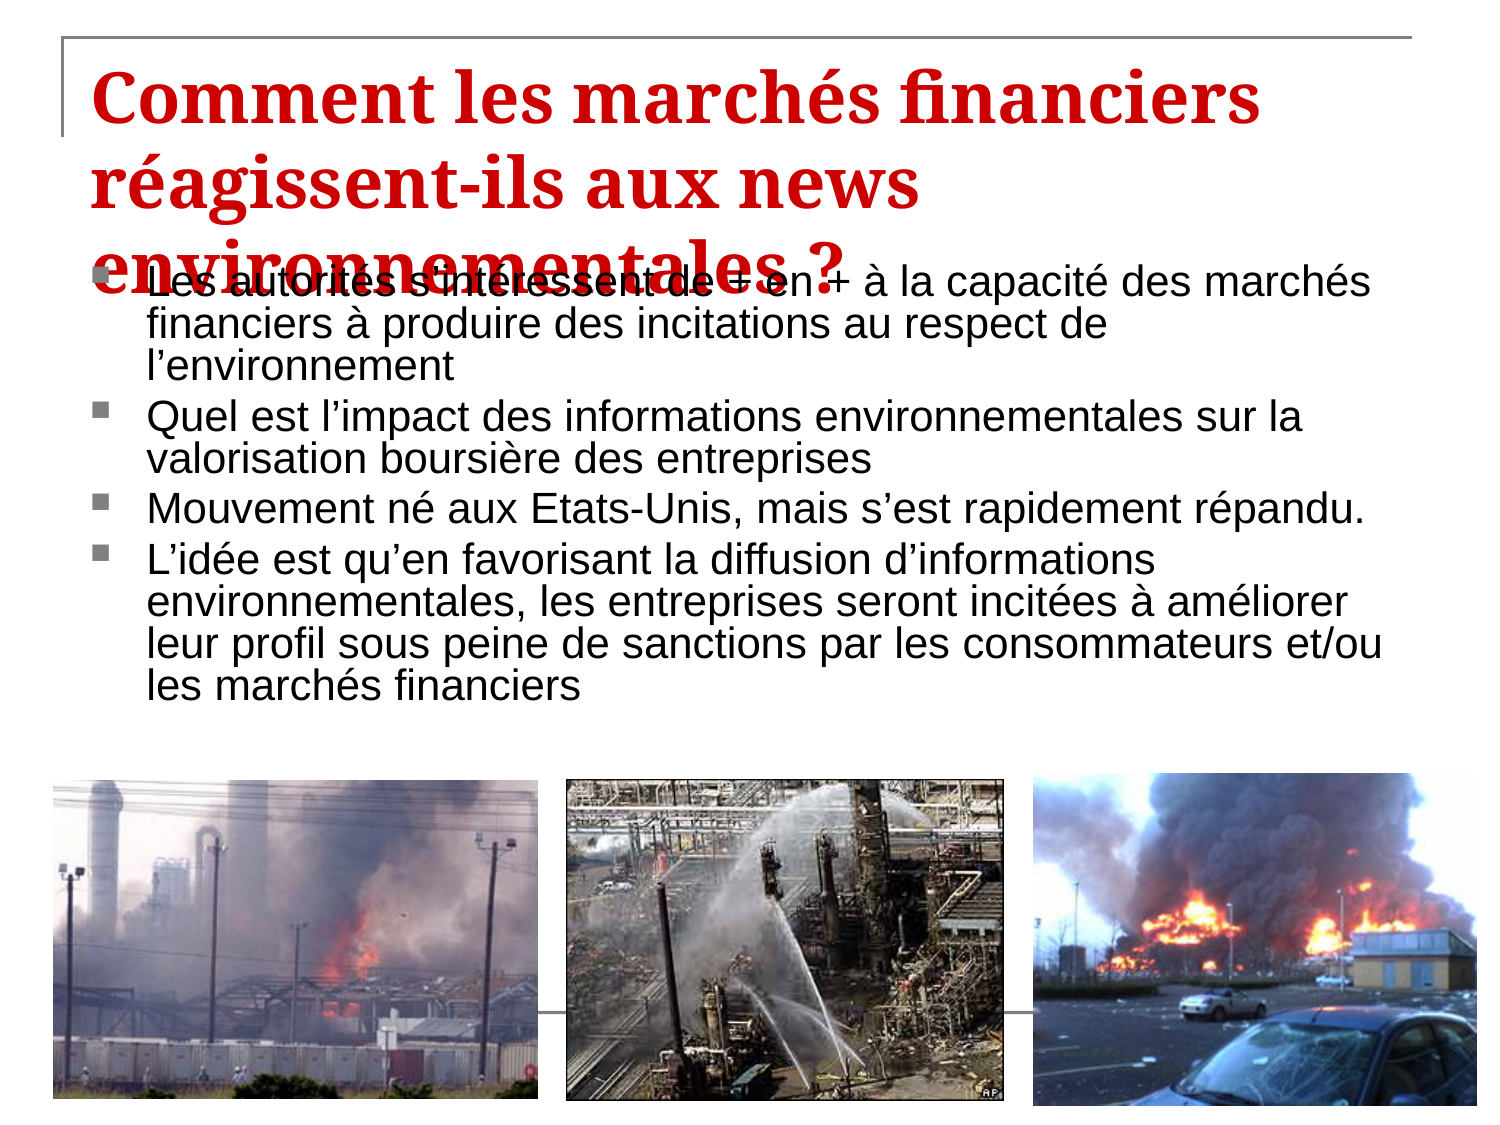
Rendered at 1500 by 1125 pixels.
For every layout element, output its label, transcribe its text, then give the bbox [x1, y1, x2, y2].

list Les autorités s’intéressent de + en + à la capacité des marchés financiers à produire des incitations au respect de l’environnement Quel est l’impact des informations environnementales sur la valorisation boursière des entreprises Mouvement né aux Etats-Unis, mais s’est rapidement répandu. L’idée est qu’en favorisant la diffusion d’informations environnementales, les entreprises seront incitées à améliorer leur profil sous peine de sanctions par les consommateurs et/ou les marchés financiers [75, 255, 1425, 775]
picture [1033, 773, 1477, 1107]
picture [52, 780, 538, 1099]
title Comment les marchés financiers réagissent-ils aux news environnementales ? [75, 45, 1459, 173]
picture [566, 779, 1005, 1101]
